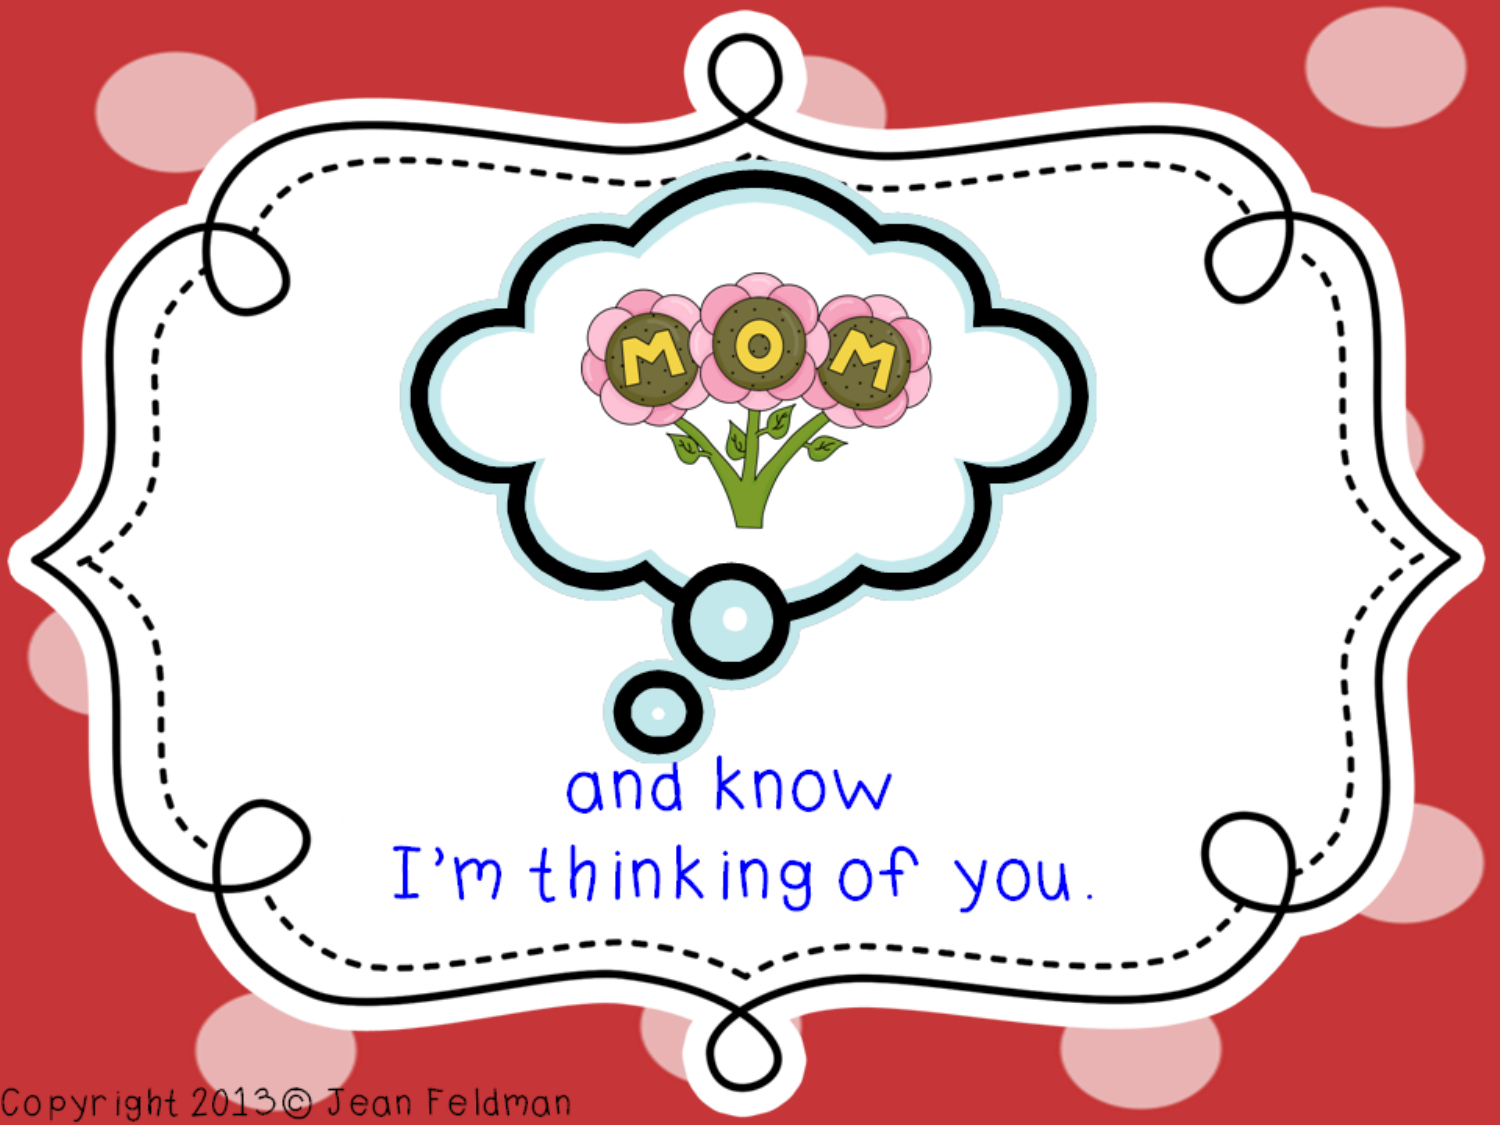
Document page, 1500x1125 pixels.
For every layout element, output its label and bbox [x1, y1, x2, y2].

list [0, 0, 1500, 1125]
